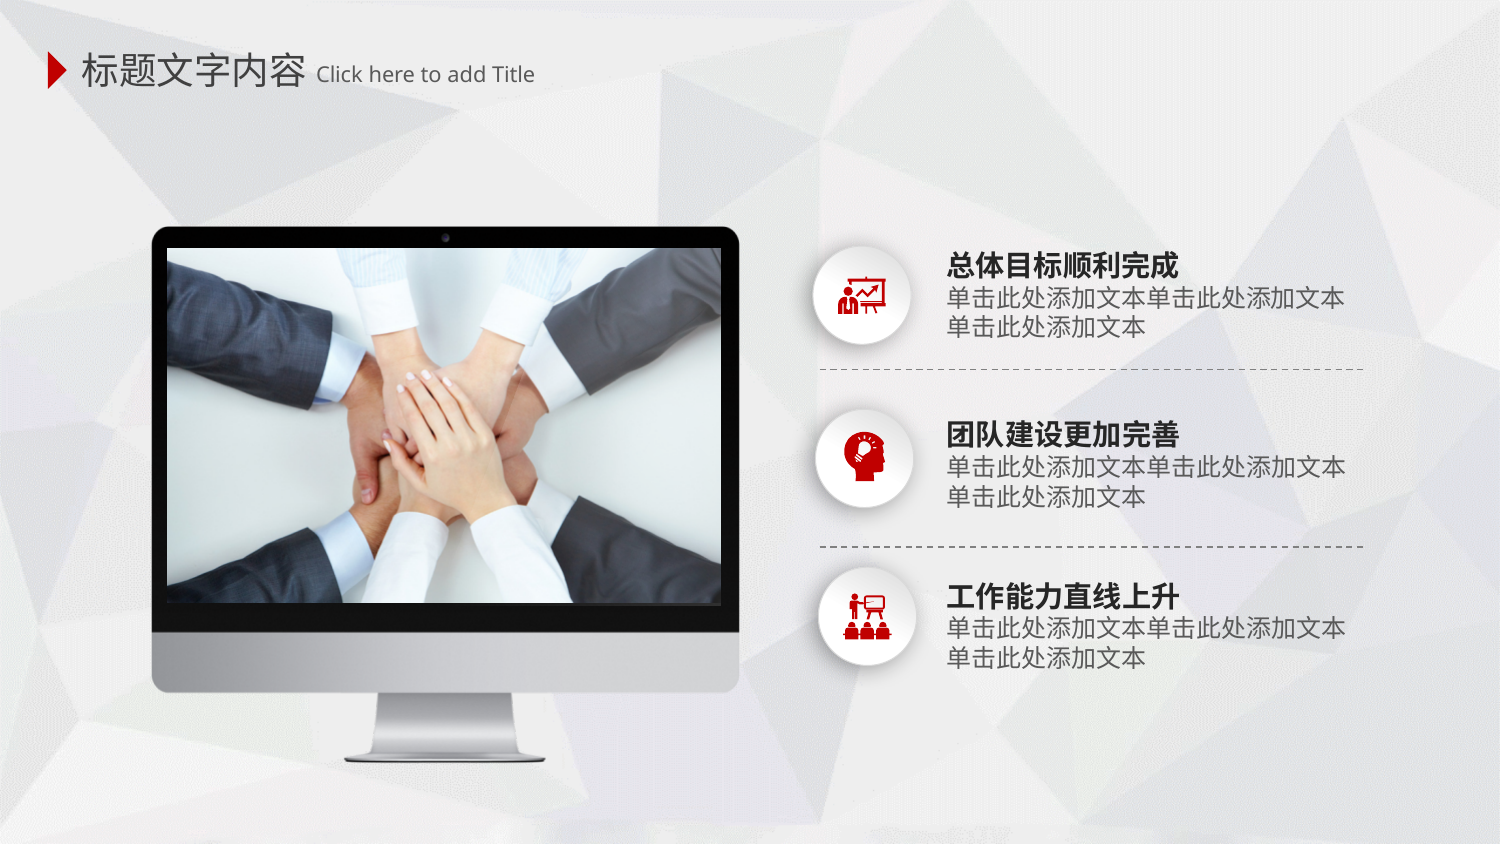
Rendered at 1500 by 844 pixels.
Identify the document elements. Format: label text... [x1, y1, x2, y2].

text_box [815, 409, 914, 508]
picture [0, 0, 1500, 844]
text_box 团队建设更加完善 单击此处添加文本单击此处添加文本 单击此处添加文本 [931, 409, 1388, 519]
text_box 总体目标顺利完成 单击此处添加文本单击此处添加文本 单击此处添加文本 [931, 239, 1388, 350]
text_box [48, 39, 558, 101]
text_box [818, 567, 917, 666]
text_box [135, 214, 754, 777]
text_box 工作能力直线上升 单击此处添加文本单击此处添加文本 单击此处添加文本 [931, 570, 1388, 681]
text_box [812, 245, 912, 345]
